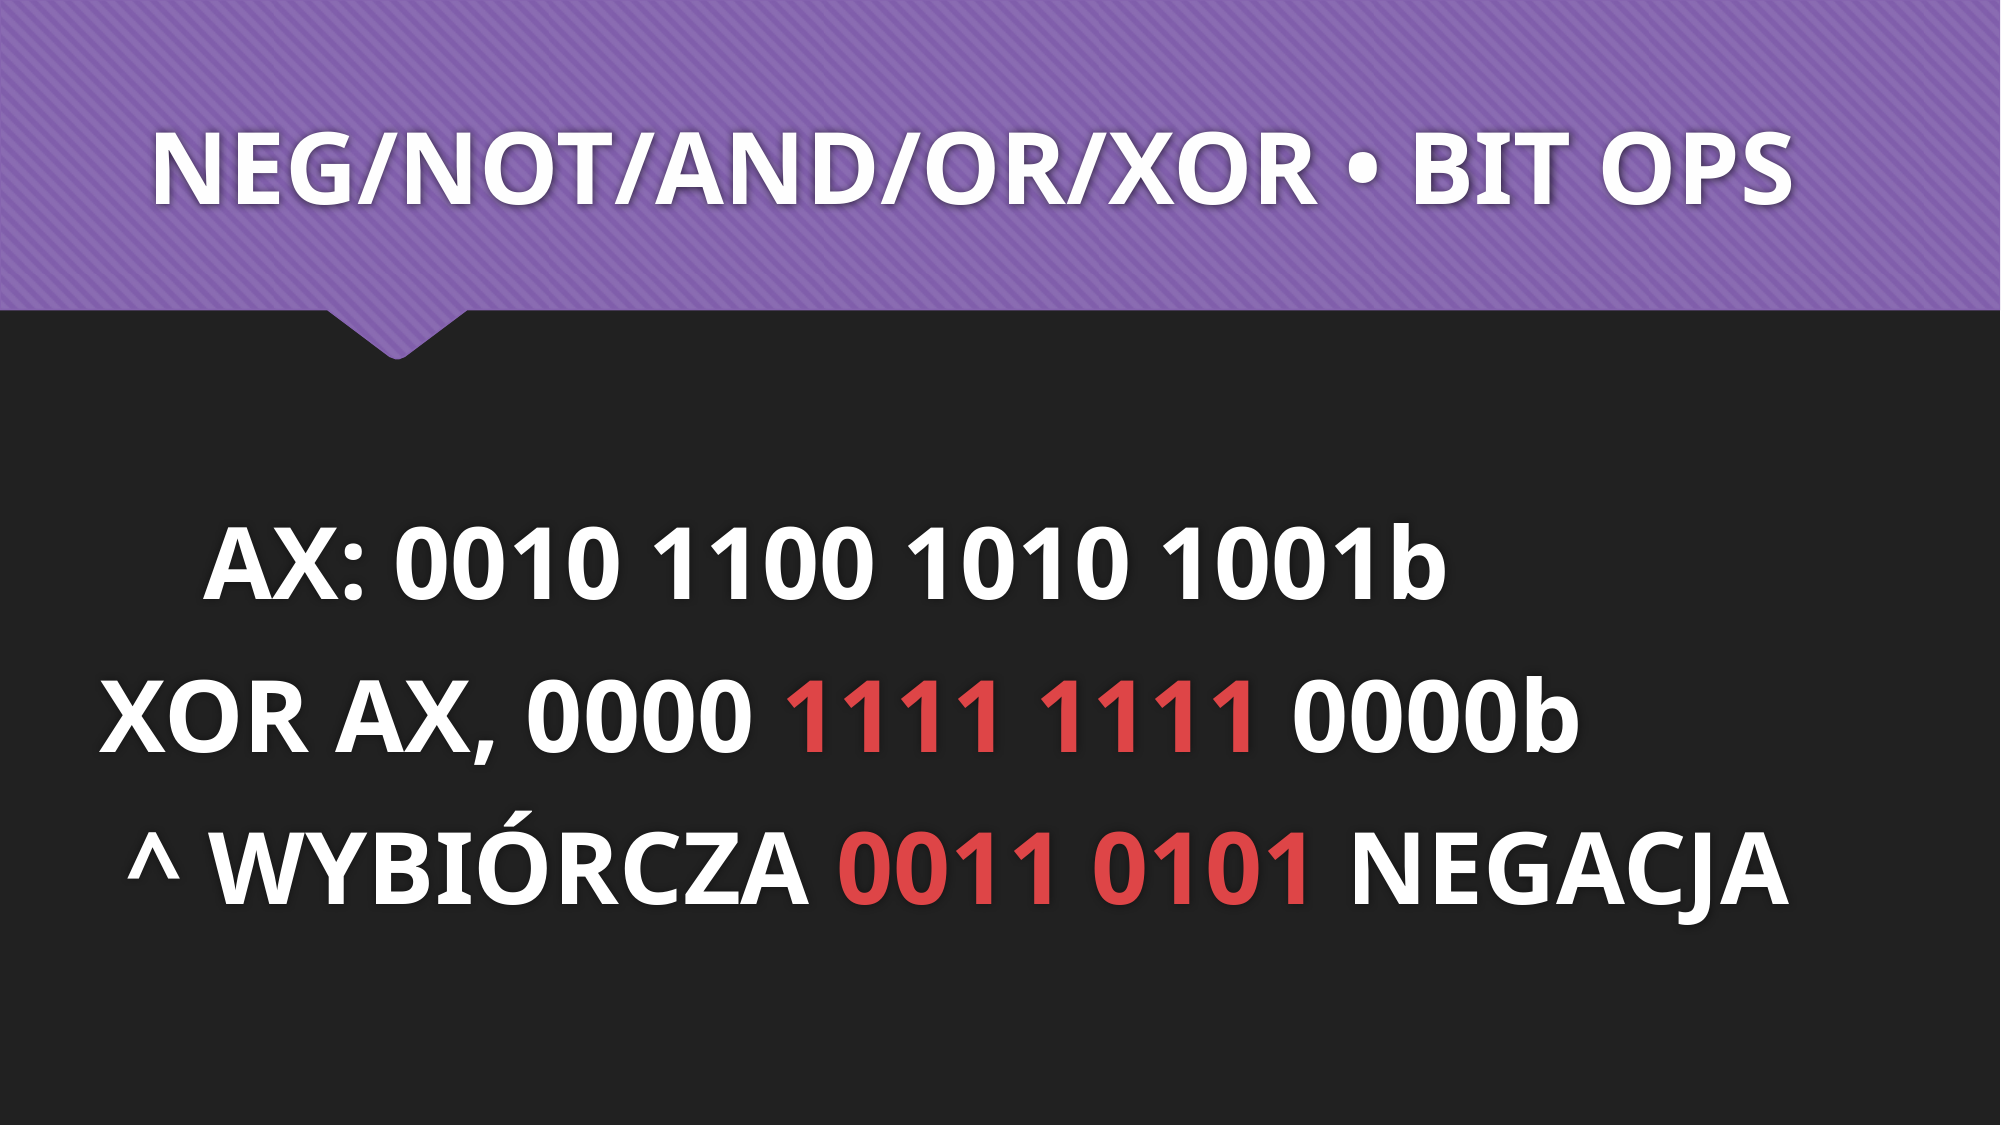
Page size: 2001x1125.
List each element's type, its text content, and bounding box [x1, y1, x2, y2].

list AX: 0010 1100 1010 1001b XOR AX, 0000 1111 1111 0000b ^ WYBIÓRCZA 0011 0101 NEGACJA [84, 364, 1919, 1060]
title NEG/NOT/AND/OR/XOR • BIT OPS [132, 73, 1868, 233]
